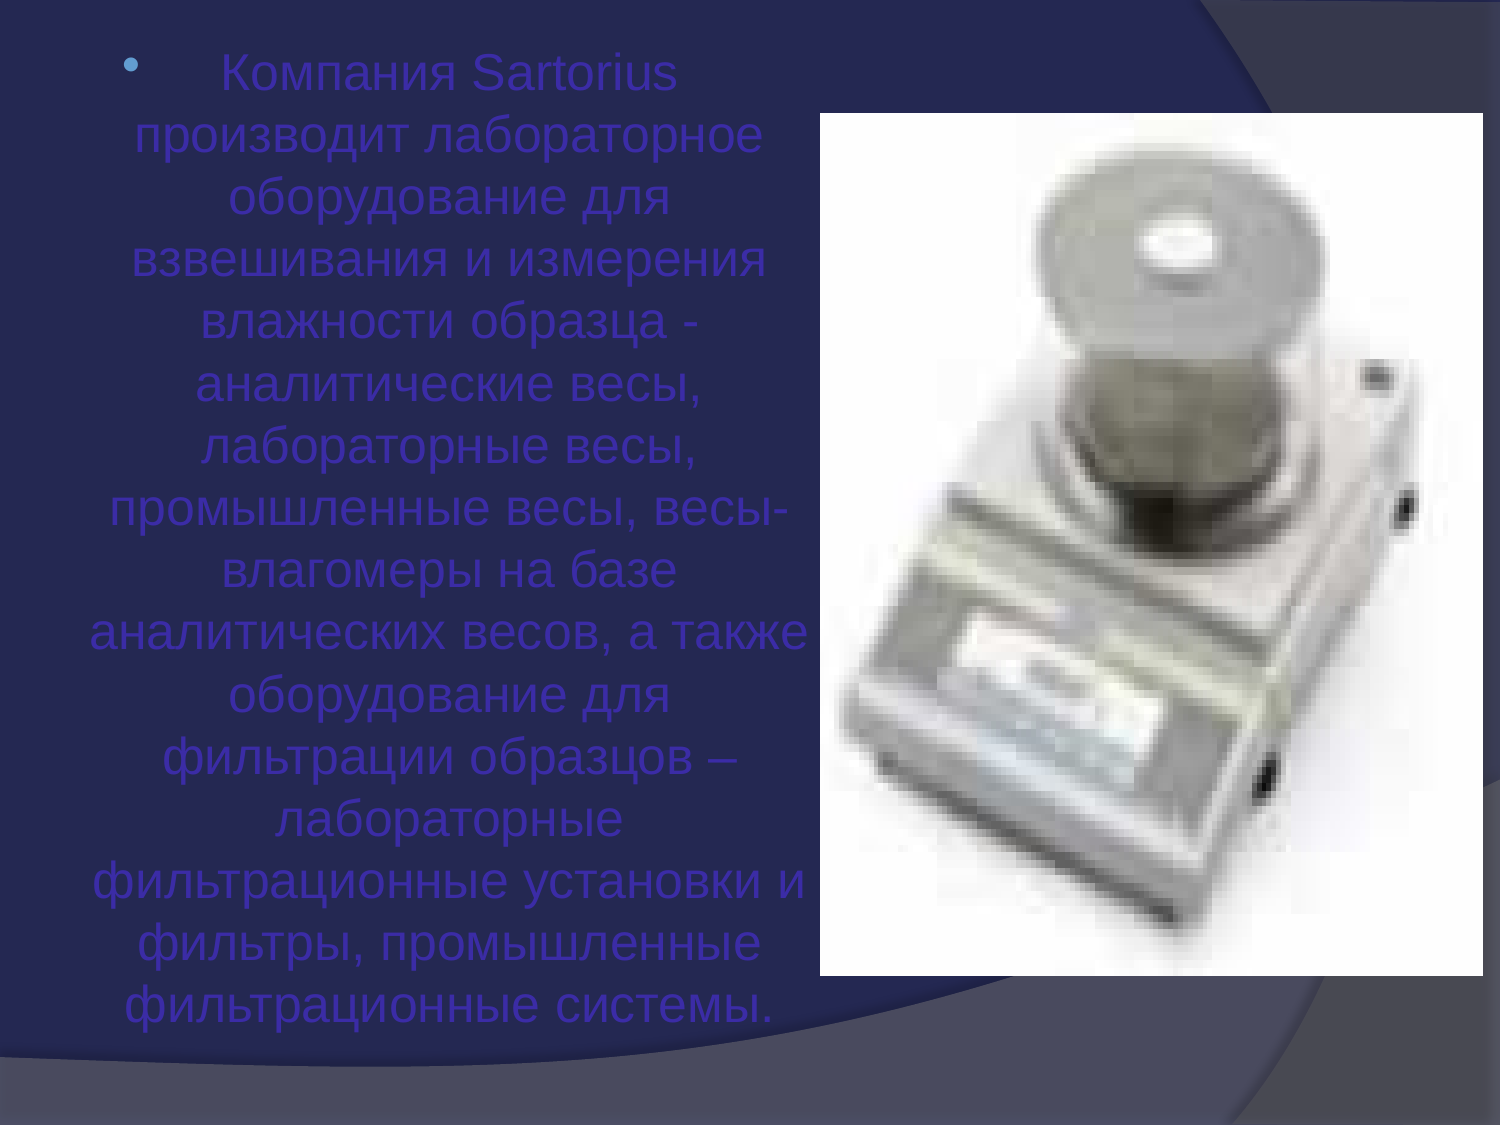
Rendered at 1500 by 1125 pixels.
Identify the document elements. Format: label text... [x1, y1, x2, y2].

list Компания Sartorius производит лабораторное оборудование для взвешивания и измерения влажности образца - аналитические весы, лабораторные весы, промышленные весы, весы-влагомеры на базе аналитических весов, а также оборудование для фильтрации образцов – лабораторные фильтрационные установки и фильтры, промышленные фильтрационные системы. [0, 30, 833, 1047]
picture [820, 113, 1483, 977]
